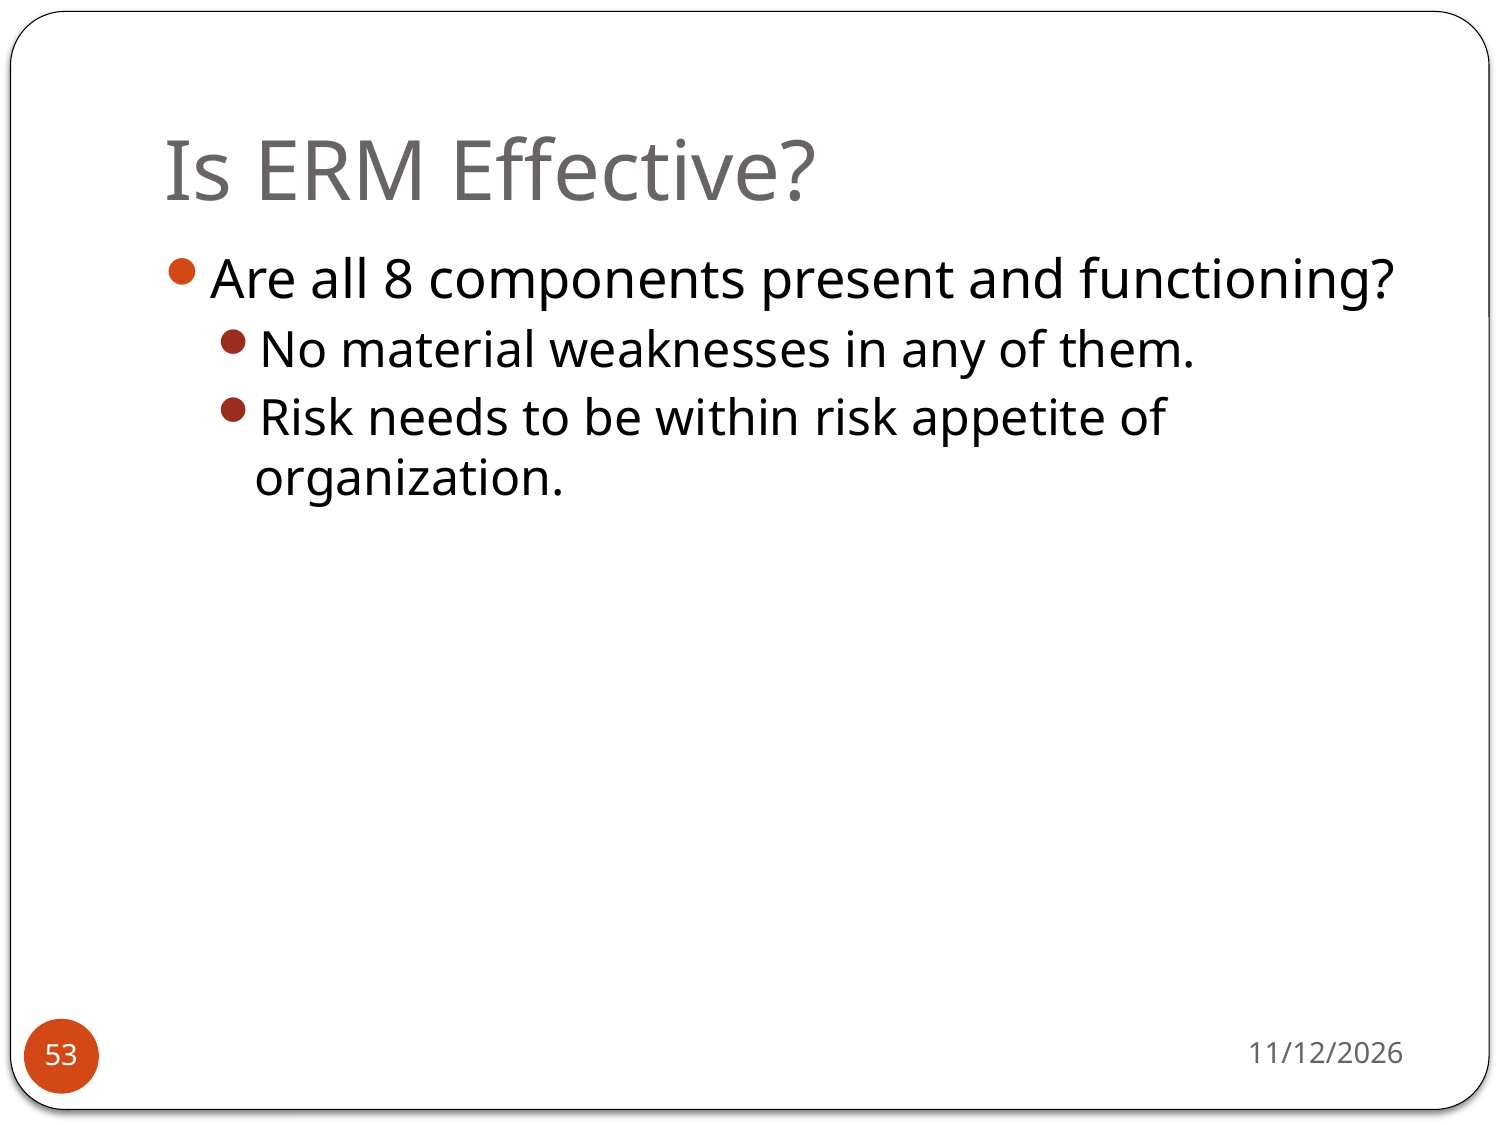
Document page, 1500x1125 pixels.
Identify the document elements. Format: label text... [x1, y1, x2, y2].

list Are all 8 components present and functioning? No material weaknesses in any of them. Risk needs to be within risk appetite of organization. [150, 237, 1425, 988]
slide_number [1012, 1015, 1419, 1094]
slide_number 53 [23, 1018, 99, 1094]
title Is ERM Effective? [150, 45, 1425, 233]
